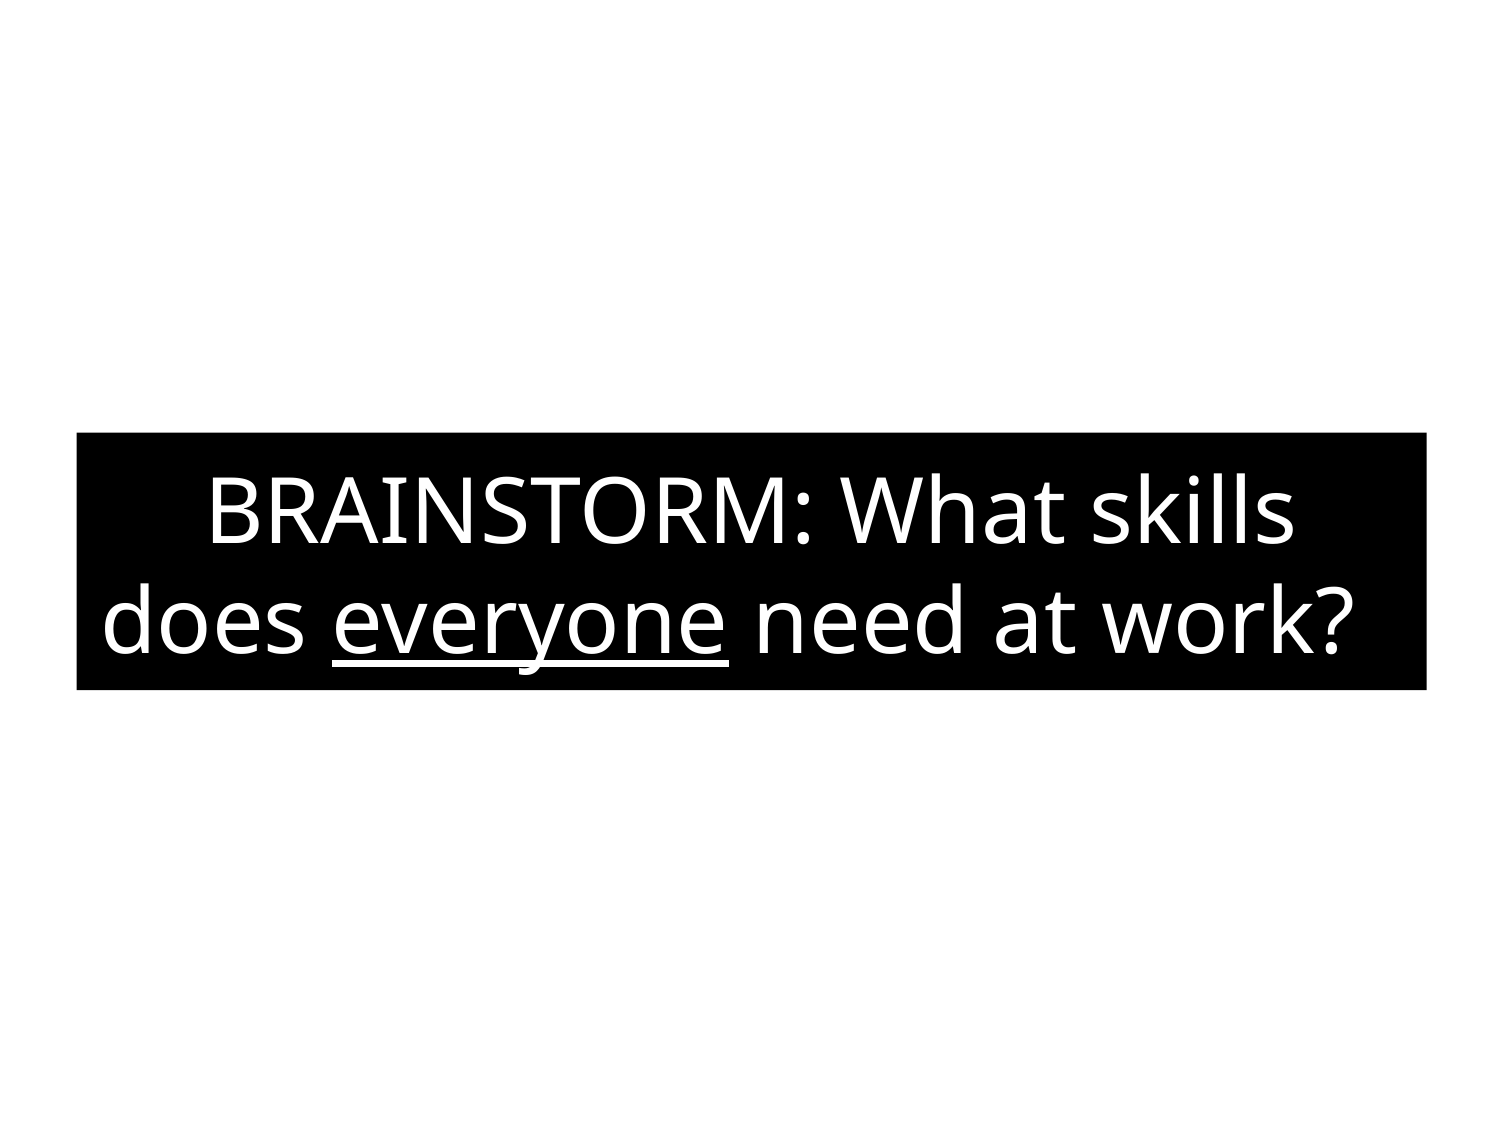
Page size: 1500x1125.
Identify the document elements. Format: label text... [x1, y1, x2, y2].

title BRAINSTORM: What skills does everyone need at work? [76, 432, 1427, 691]
